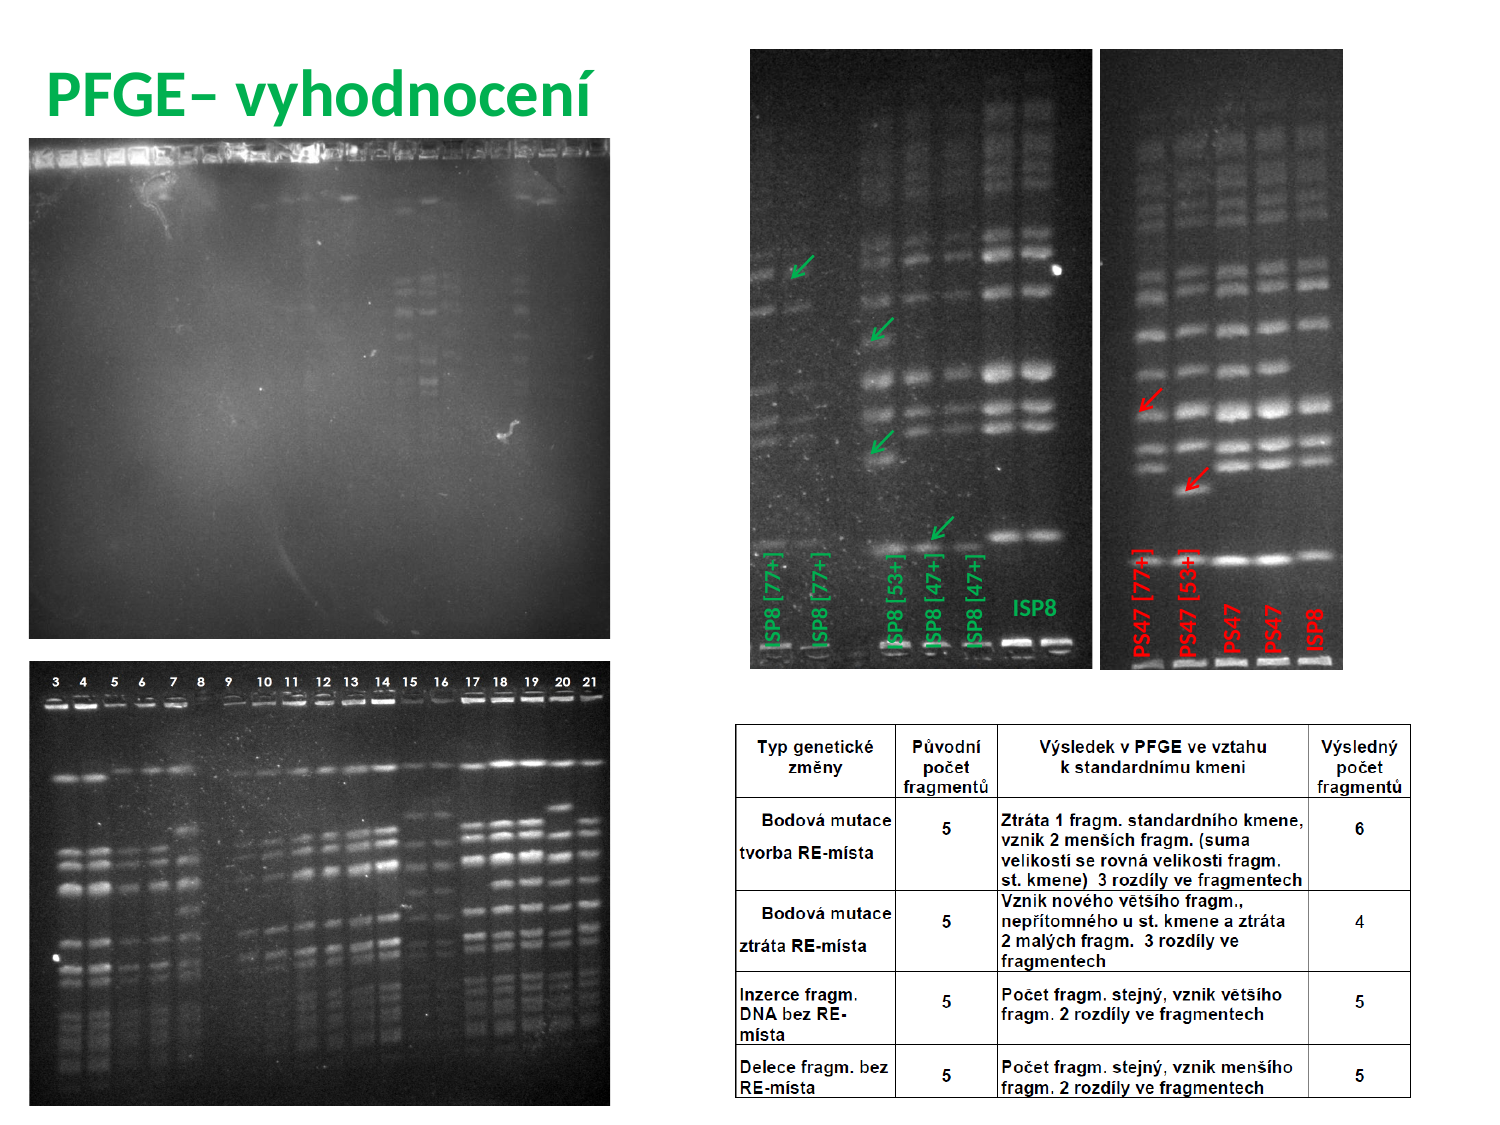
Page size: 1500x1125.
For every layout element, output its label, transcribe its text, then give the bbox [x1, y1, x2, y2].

picture [29, 661, 611, 1107]
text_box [749, 49, 1344, 674]
picture [28, 138, 611, 639]
text_box PFGE– vyhodnocení [32, 42, 608, 137]
picture [726, 716, 1417, 1107]
